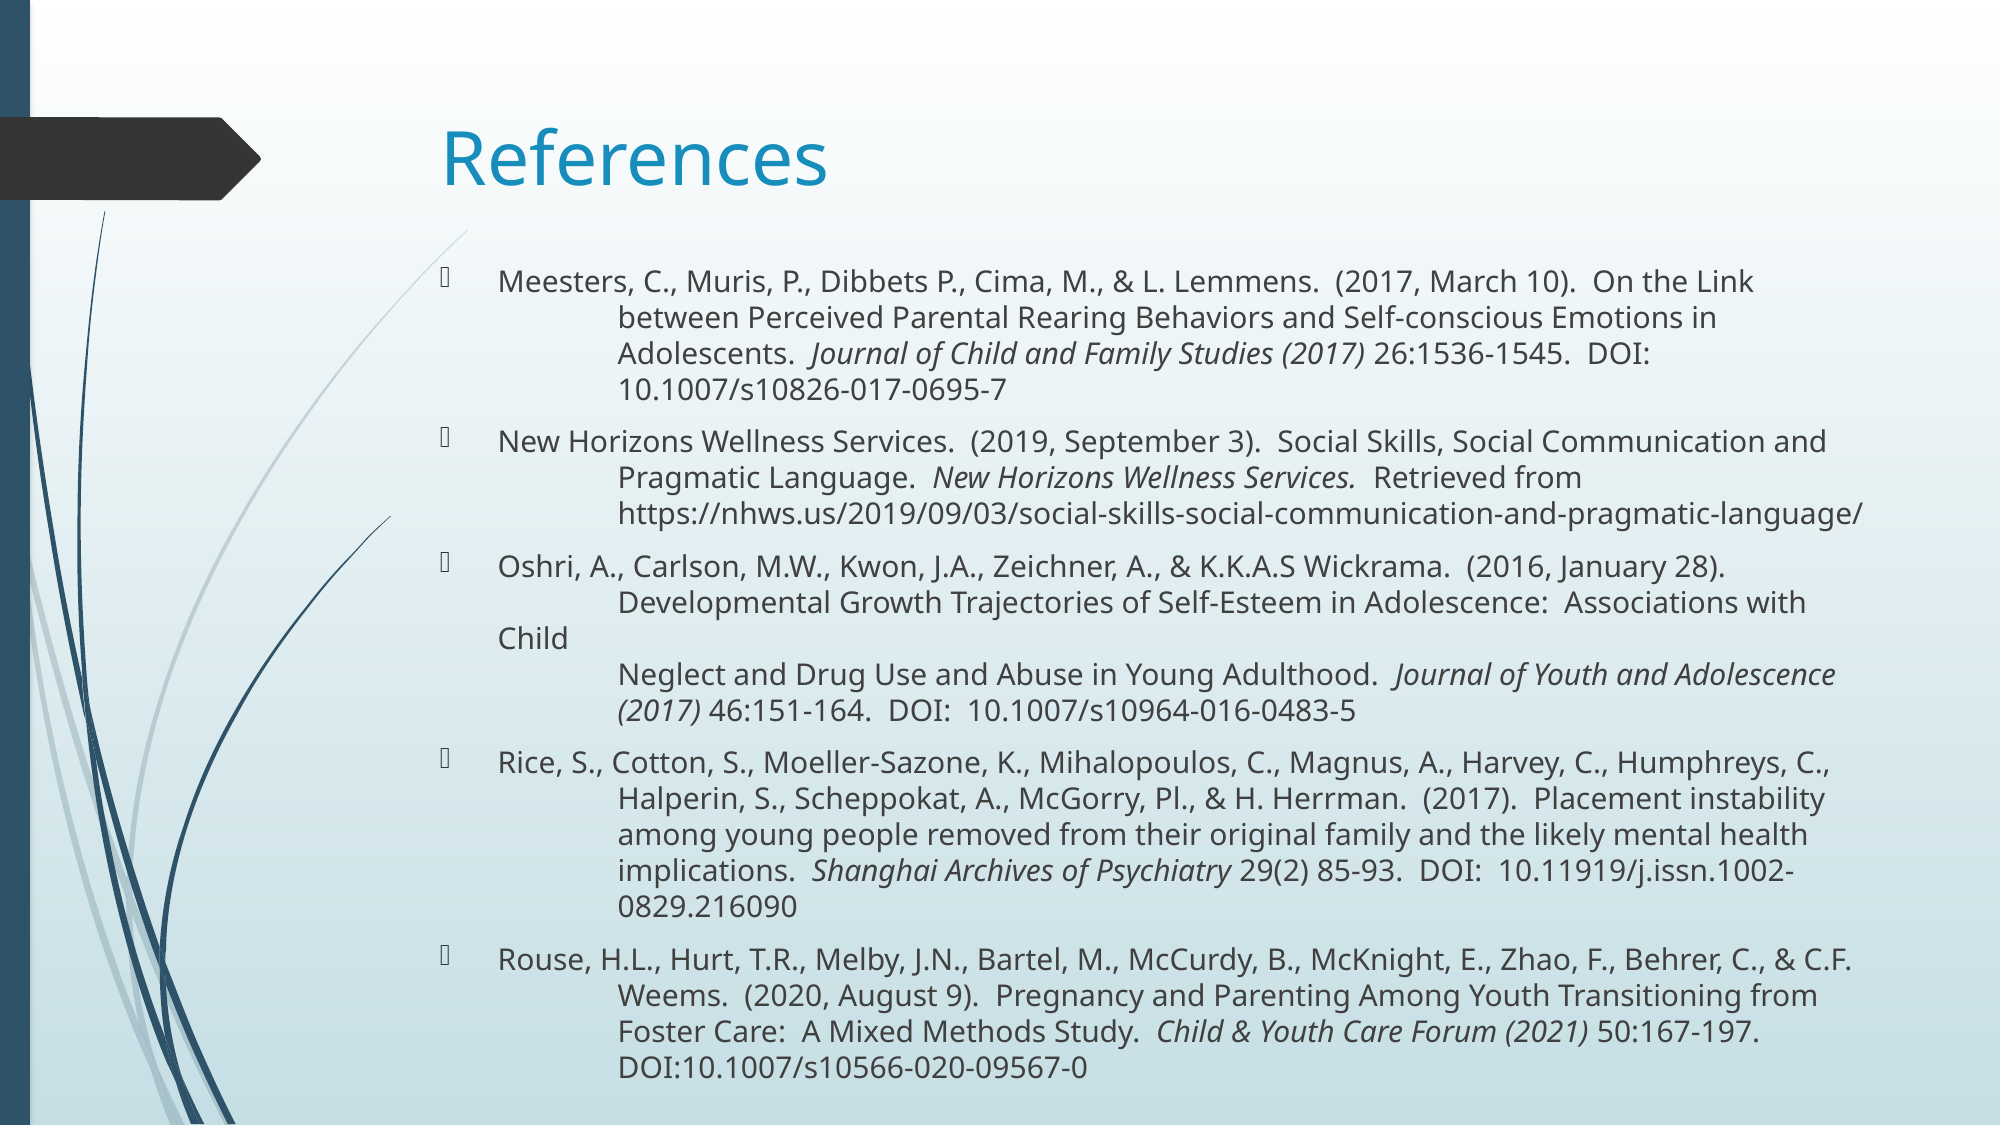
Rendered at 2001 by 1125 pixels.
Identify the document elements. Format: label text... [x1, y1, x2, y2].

title References [425, 102, 1888, 254]
list Meesters, C., Muris, P., Dibbets P., Cima, M., & L. Lemmens. (2017, March 10). On the Link between Perceived Parental Rearing Behaviors and Self-conscious Emotions in Adolescents. Journal of Child and Family Studies (2017) 26:1536-1545. DOI: 10.1007/s10826-017-0695-7 New Horizons Wellness Services. (2019, September 3). Social Skills, Social Communication and Pragmatic Language. New Horizons Wellness Services. Retrieved from https://nhws.us/2019/09/03/social-skills-social-communication-and-pragmatic-language/ Oshri, A., Carlson, M.W., Kwon, J.A., Zeichner, A., & K.K.A.S Wickrama. (2016, January 28). Developmental Growth Trajectories of Self-Esteem in Adolescence: Associations with Child Neglect and Drug Use and Abuse in Young Adulthood. Journal of Youth and Adolescence (2017) 46:151-164. DOI: 10.1007/s10964-016-0483-5 Rice, S., Cotton, S., Moeller-Sazone, K., Mihalopoulos, C., Magnus, A., Harvey, C., Humphreys, C., Halperin, S., Scheppokat, A., McGorry, Pl., & H. Herrman. (2017). Placement instability among young people removed from their original family and the likely mental health implications. Shanghai Archives of Psychiatry 29(2) 85-93. DOI: 10.11919/j.issn.1002- 0829.216090 Rouse, H.L., Hurt, T.R., Melby, J.N., Bartel, M., McCurdy, B., McKnight, E., Zhao, F., Behrer, C., & C.F. Weems. (2020, August 9). Pregnancy and Parenting Among Youth Transitioning from Foster Care: A Mixed Methods Study. Child & Youth Care Forum (2021) 50:167-197. DOI:10.1007/s10566-020-09567-0 [424, 254, 1888, 1125]
